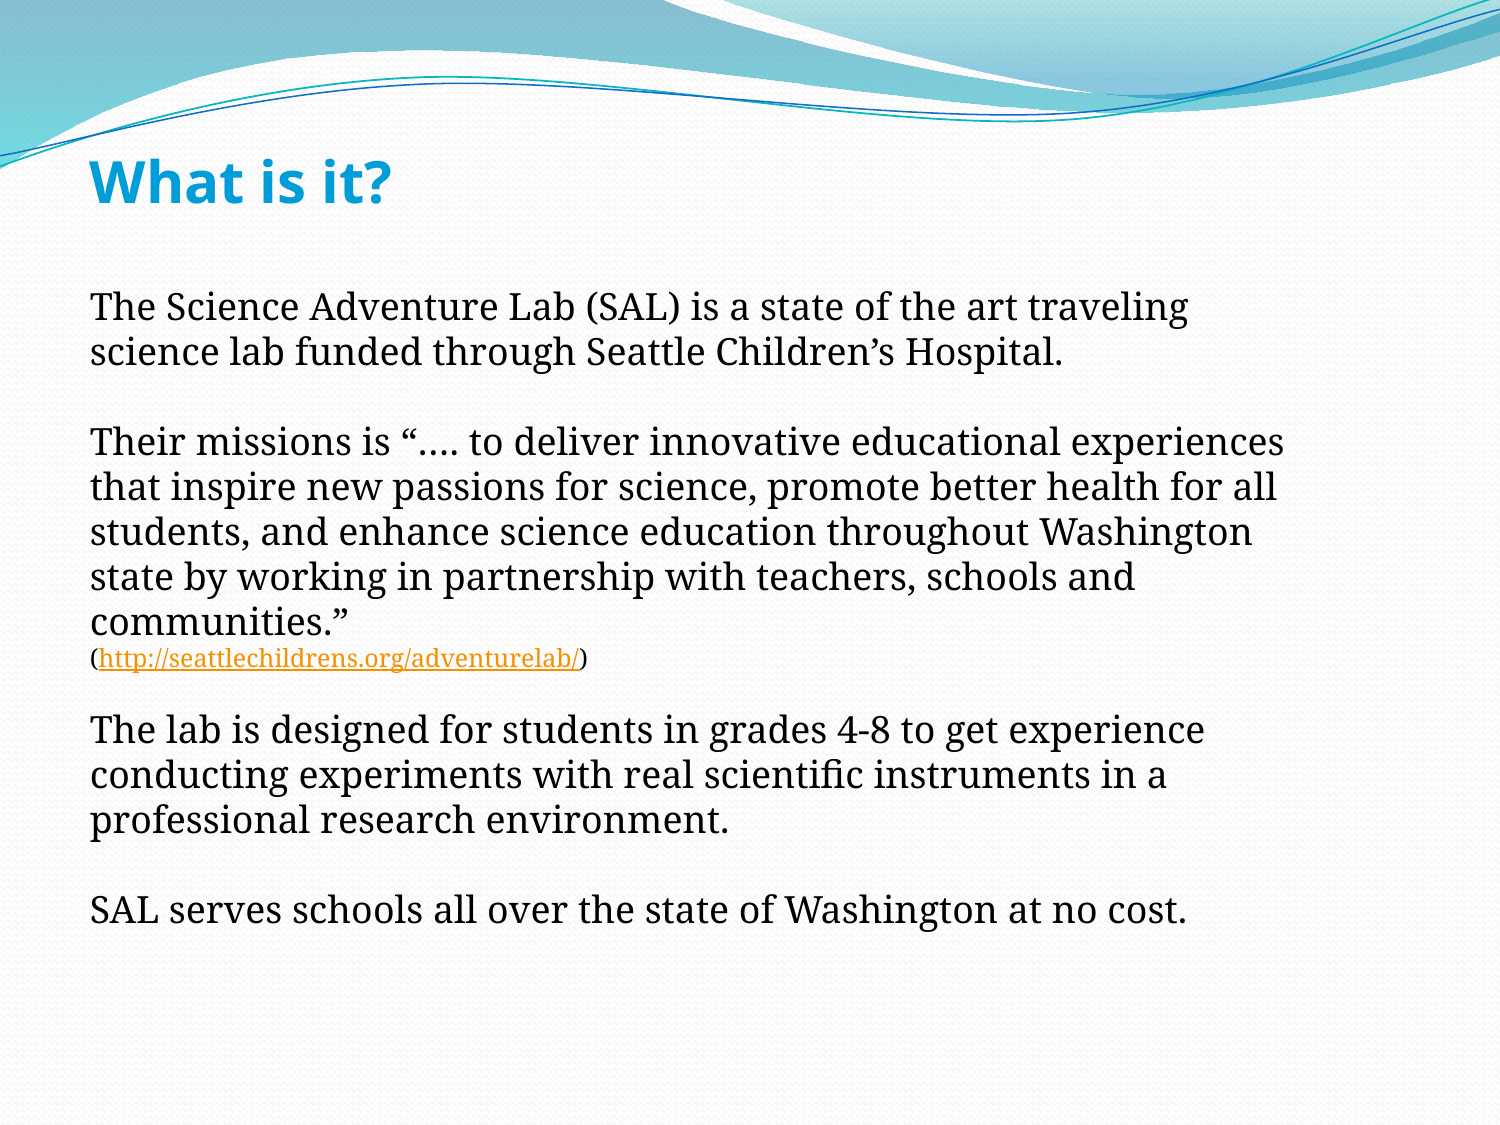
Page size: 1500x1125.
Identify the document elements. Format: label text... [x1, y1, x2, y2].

text_box What is it? [75, 137, 1500, 223]
text_box The Science Adventure Lab (SAL) is a state of the art traveling science lab funded through Seattle Children’s Hospital. Their missions is “…. to deliver innovative educational experiences that inspire new passions for science, promote better health for all students, and enhance science education throughout Washington state by working in partnership with teachers, schools and communities.” (http://seattlechildrens.org/adventurelab/) The lab is designed for students in grades 4-8 to get experience conducting experiments with real scientific instruments in a professional research environment. SAL serves schools all over the state of Washington at no cost. [74, 275, 1338, 939]
